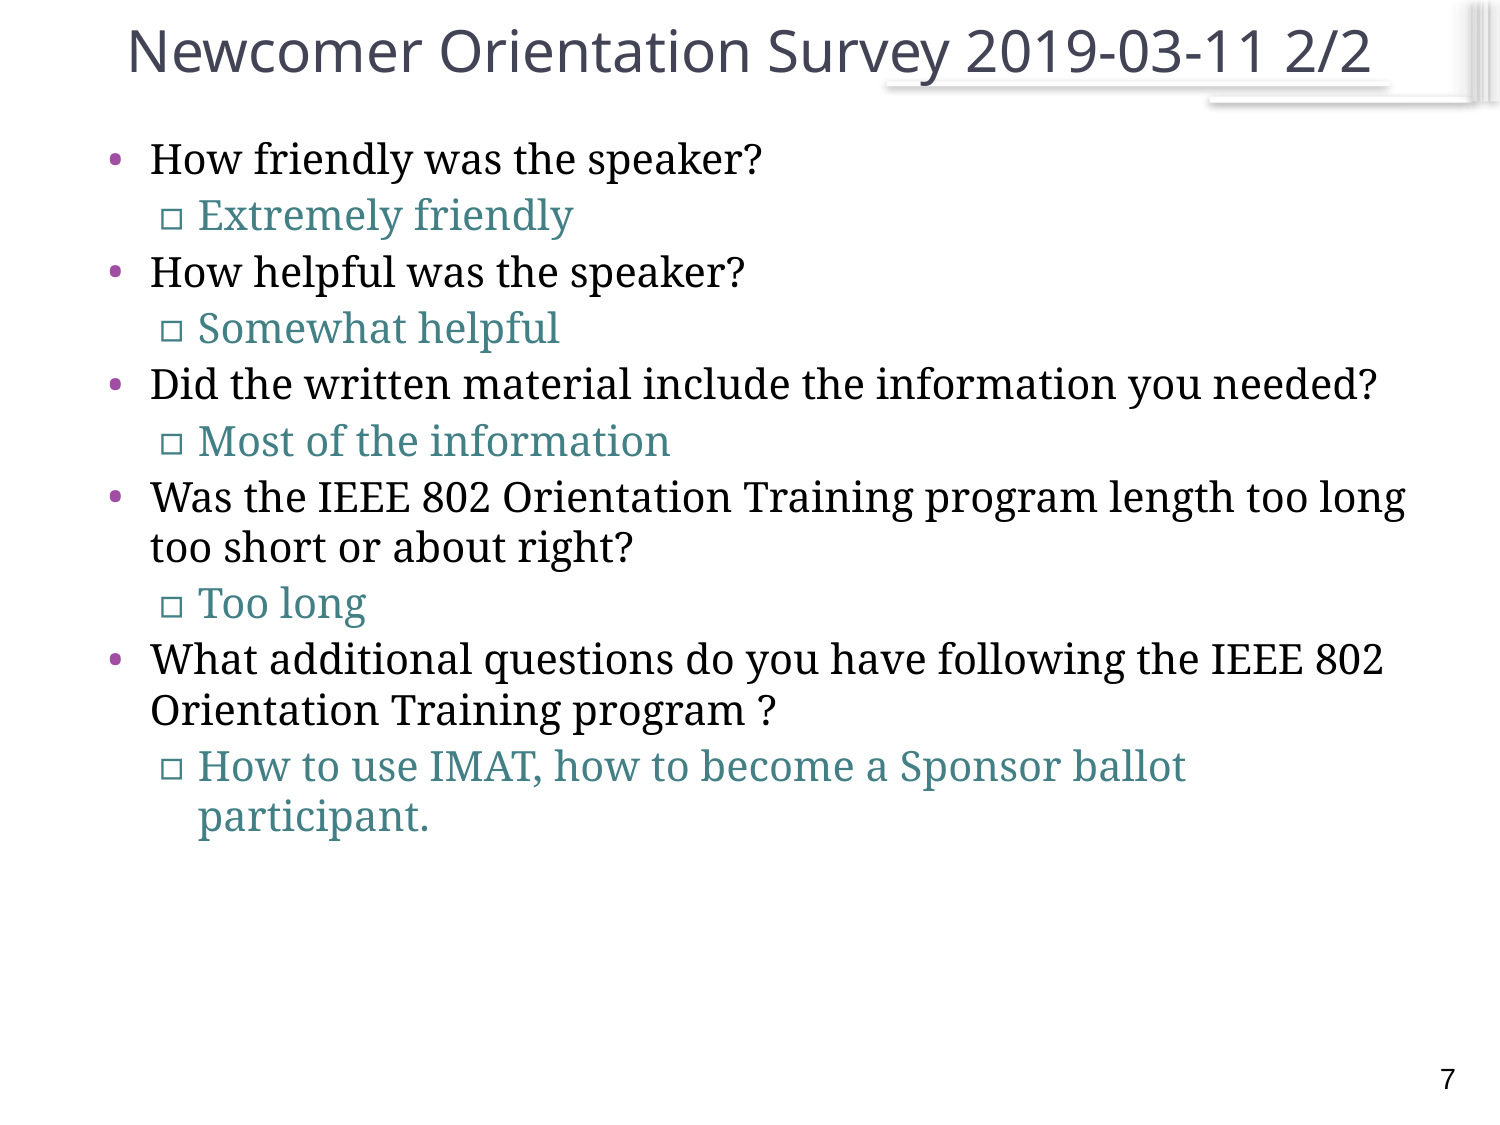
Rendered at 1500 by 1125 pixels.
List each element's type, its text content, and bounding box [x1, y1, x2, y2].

list How friendly was the speaker? Extremely friendly How helpful was the speaker? Somewhat helpful Did the written material include the information you needed? Most of the information Was the IEEE 802 Orientation Training program length too long too short or about right? Too long What additional questions do you have following the IEEE 802 Orientation Training program ? How to use IMAT, how to become a Sponsor ballot participant. [75, 125, 1425, 1072]
title Newcomer Orientation Survey 2019-03-11 2/2 [17, 7, 1483, 126]
